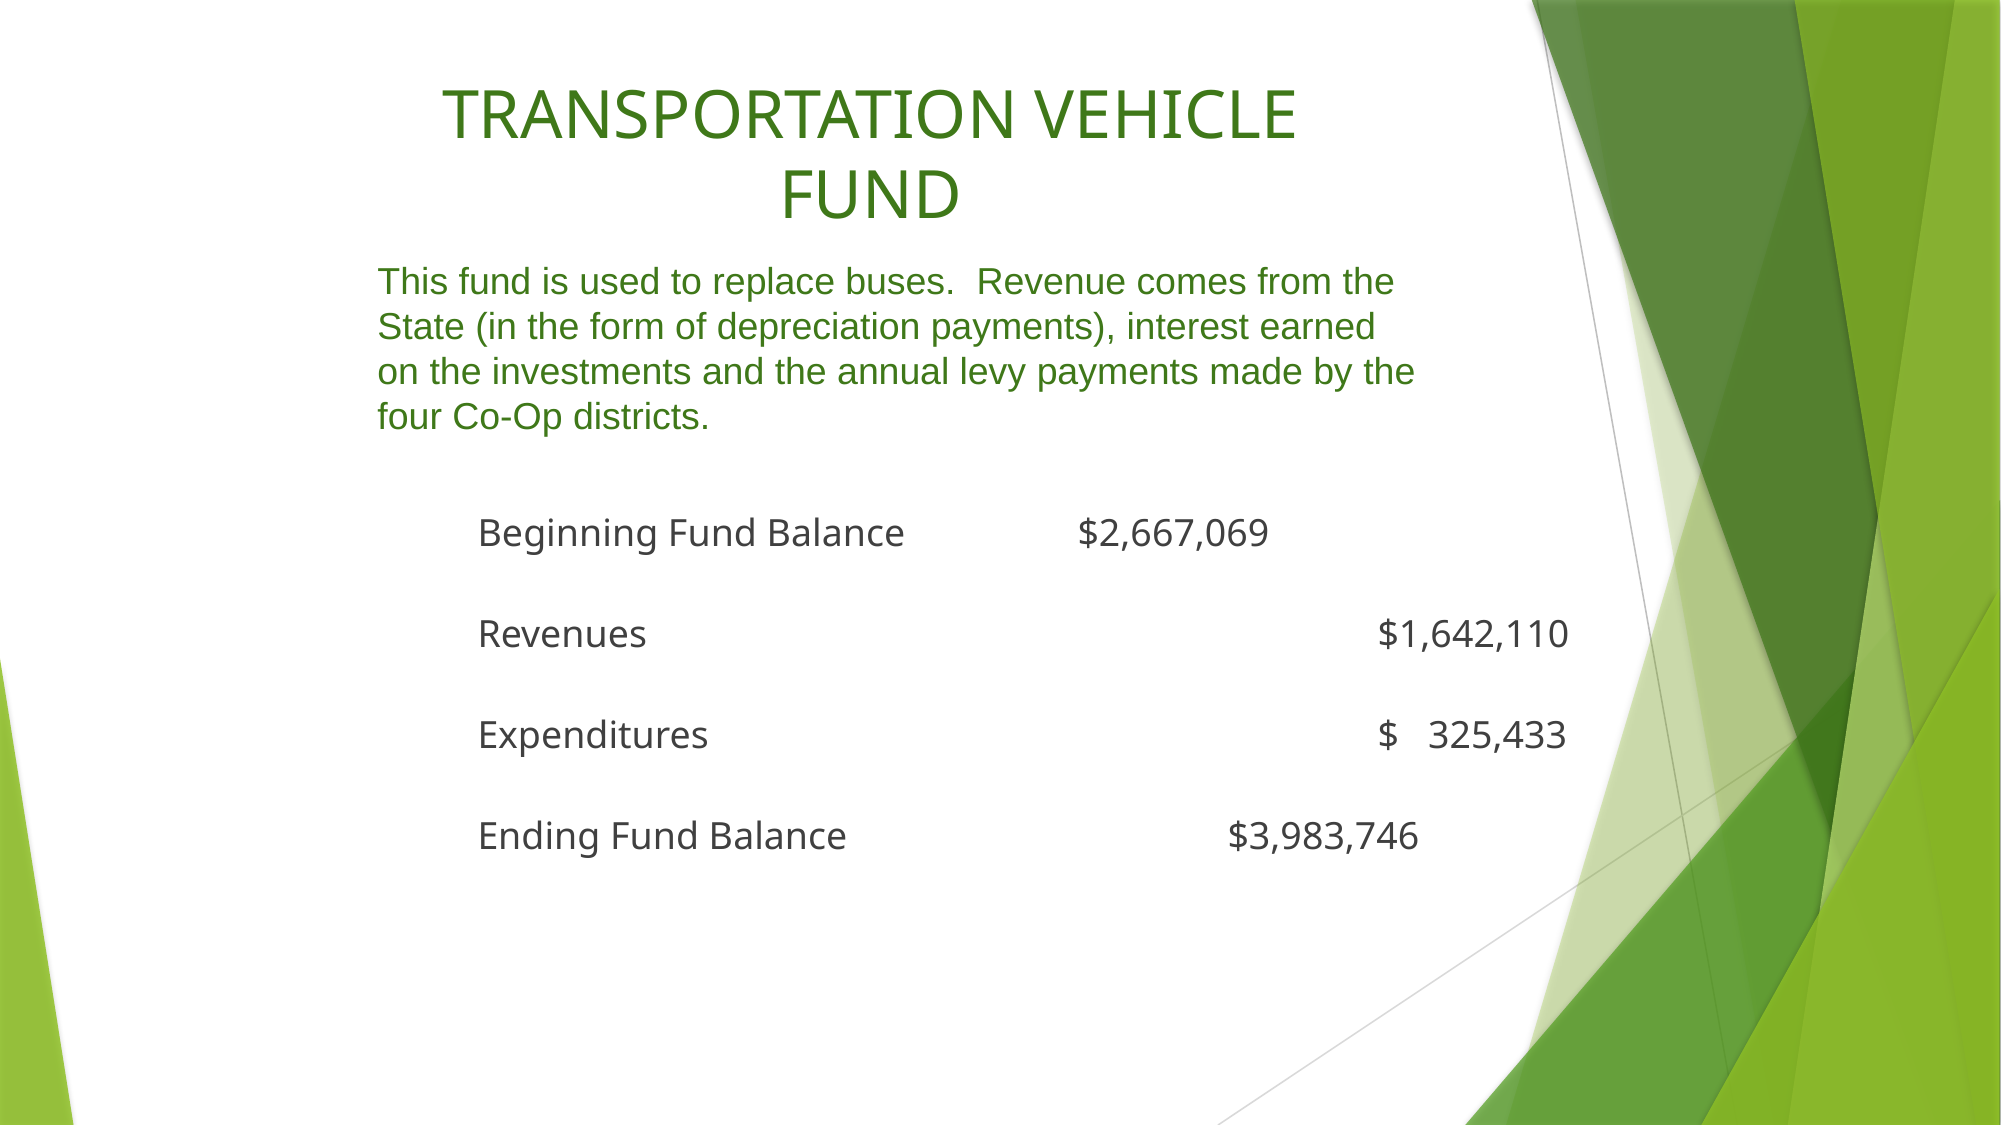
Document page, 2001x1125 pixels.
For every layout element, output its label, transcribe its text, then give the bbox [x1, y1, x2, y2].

title TRANSPORTATION VEHICLE FUND [350, 99, 1392, 205]
text_box This fund is used to replace buses. Revenue comes from the State (in the form of depreciation payments), interest earned on the investments and the annual levy payments made by the four Co-Op districts. [362, 249, 1443, 447]
list Beginning Fund Balance $2,667,069 Revenues $1,642,110 Expenditures $ 325,433 Ending Fund Balance $3,983,746 [312, 446, 1663, 1022]
